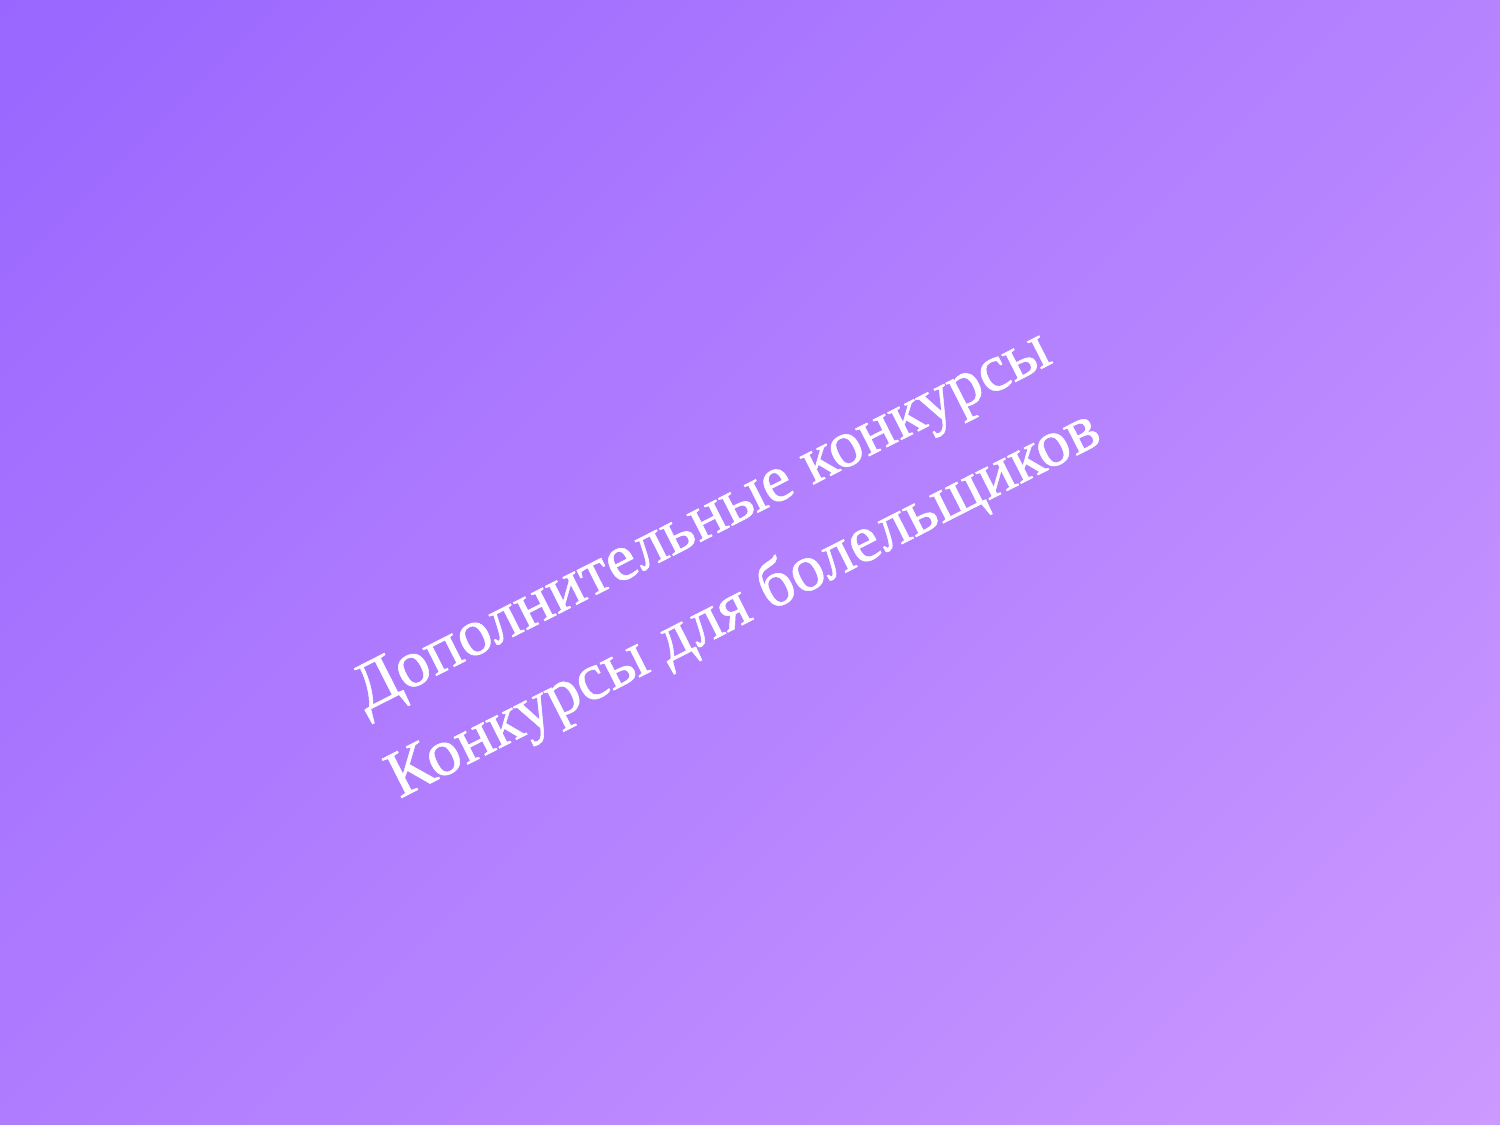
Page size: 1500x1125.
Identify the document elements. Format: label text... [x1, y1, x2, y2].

list Дополнительные конкурсы Конкурсы для болельщиков [74, 165, 1393, 1002]
